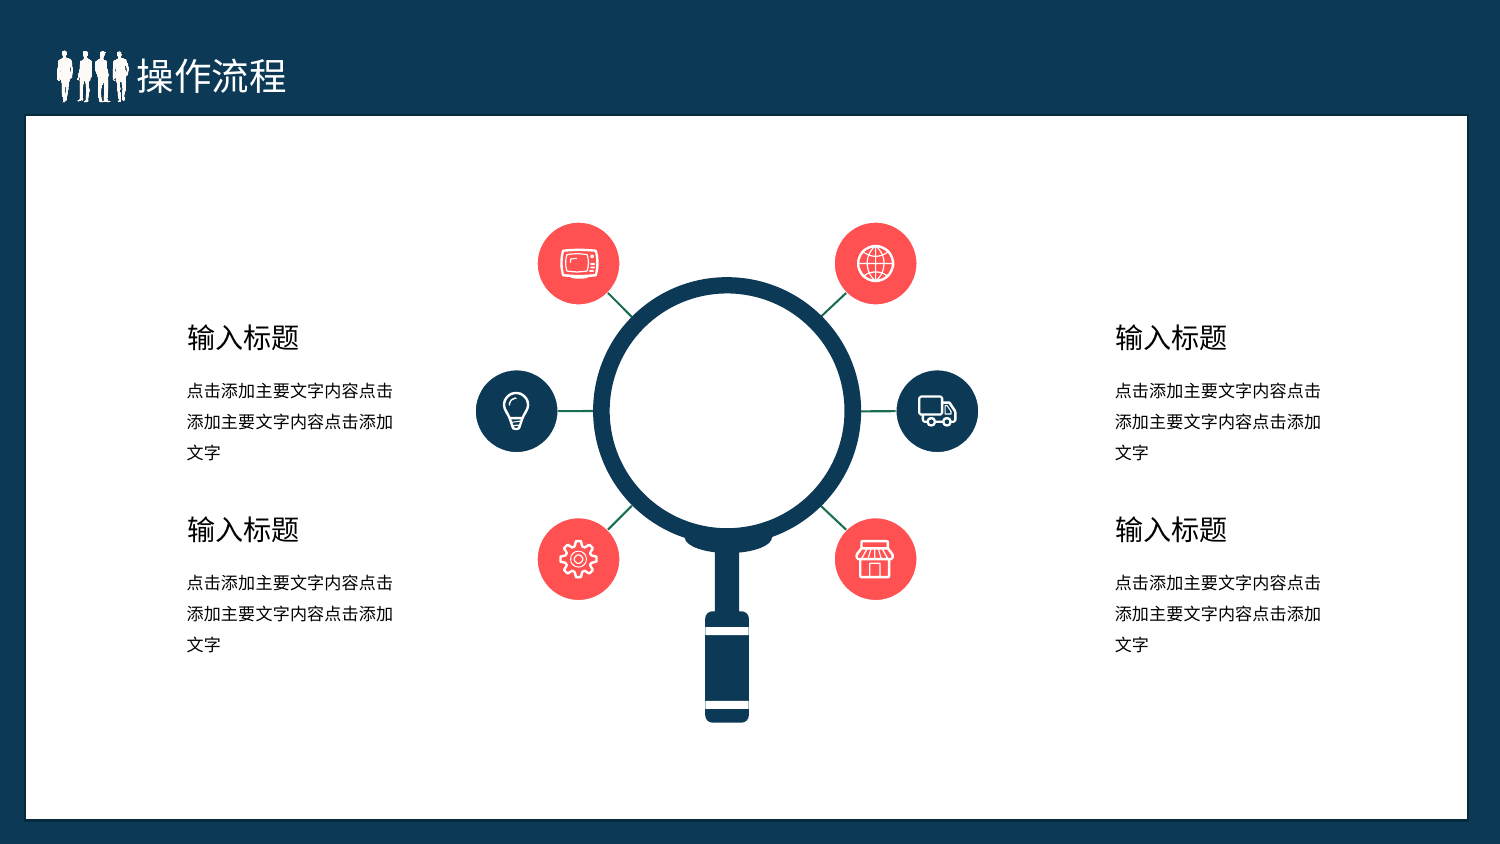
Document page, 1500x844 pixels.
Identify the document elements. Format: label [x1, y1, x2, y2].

text_box [171, 505, 410, 664]
text_box [171, 312, 410, 472]
text_box [474, 221, 979, 723]
text_box [1099, 312, 1338, 472]
text_box [1099, 505, 1338, 664]
picture [50, 42, 131, 103]
